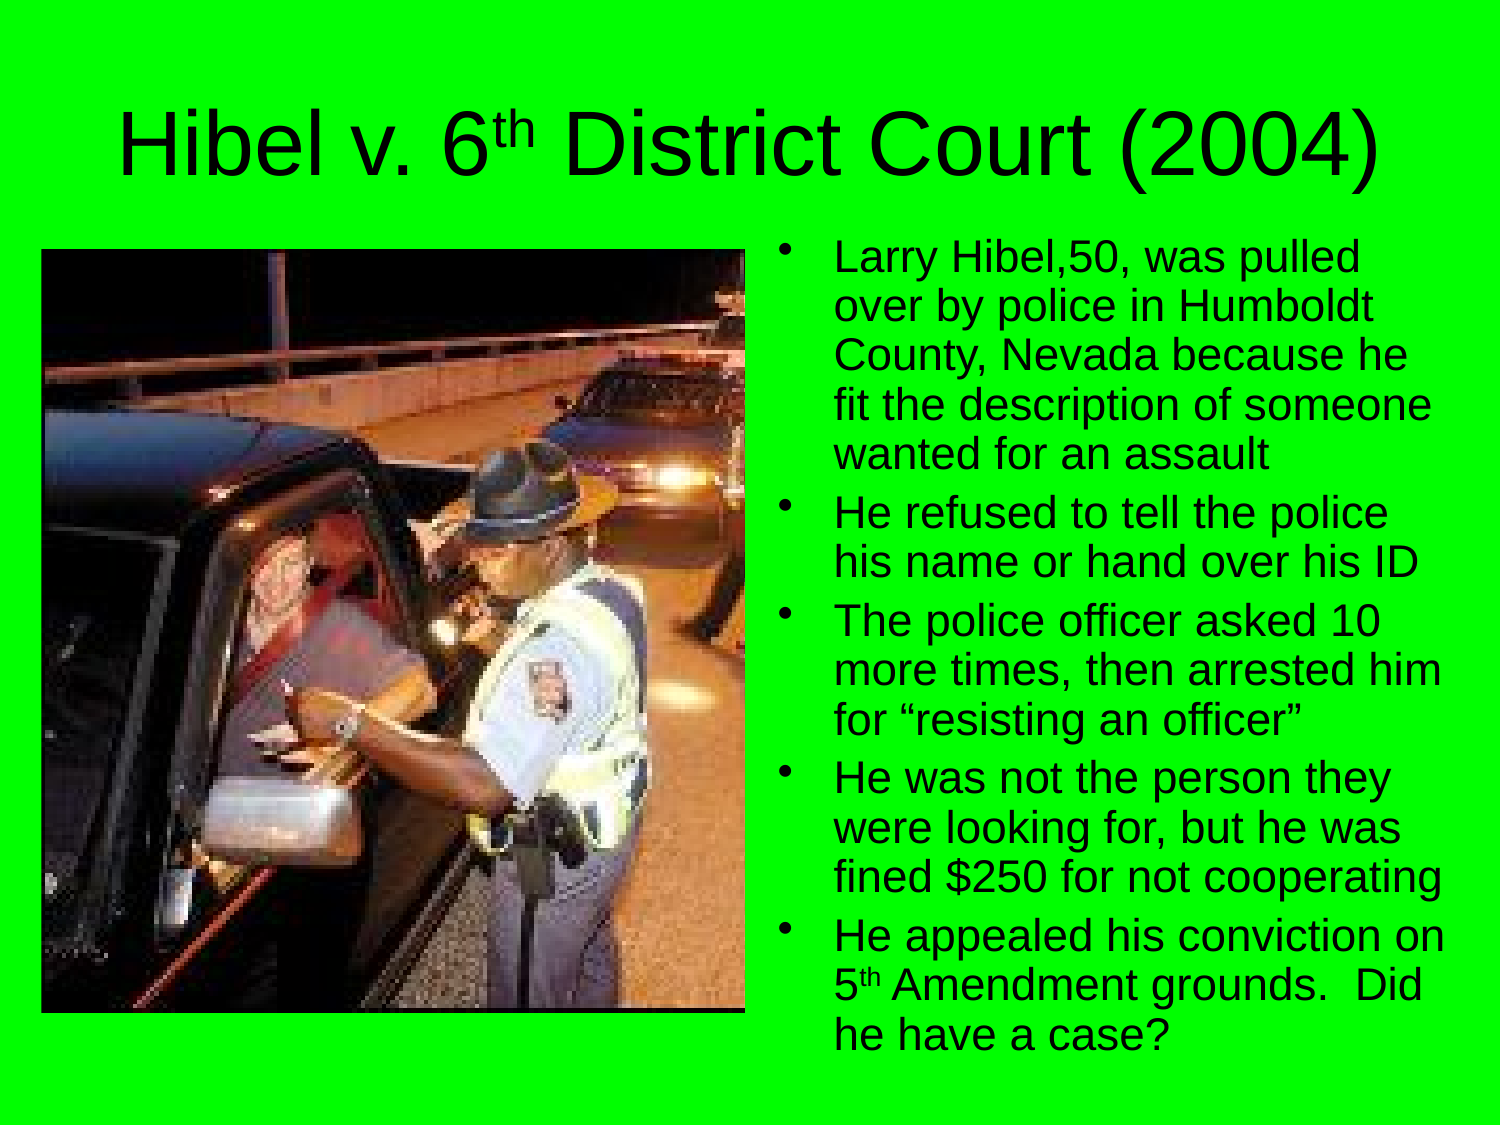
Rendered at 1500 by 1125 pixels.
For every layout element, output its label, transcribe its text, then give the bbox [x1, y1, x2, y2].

title Hibel v. 6th District Court (2004) [75, 45, 1425, 233]
list Larry Hibel,50, was pulled over by police in Humboldt County, Nevada because he fit the description of someone wanted for an assault He refused to tell the police his name or hand over his ID The police officer asked 10 more times, then arrested him for “resisting an officer” He was not the person they were looking for, but he was fined $250 for not cooperating He appealed his conviction on 5th Amendment grounds. Did he have a case? [762, 224, 1463, 1050]
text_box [41, 249, 746, 1013]
